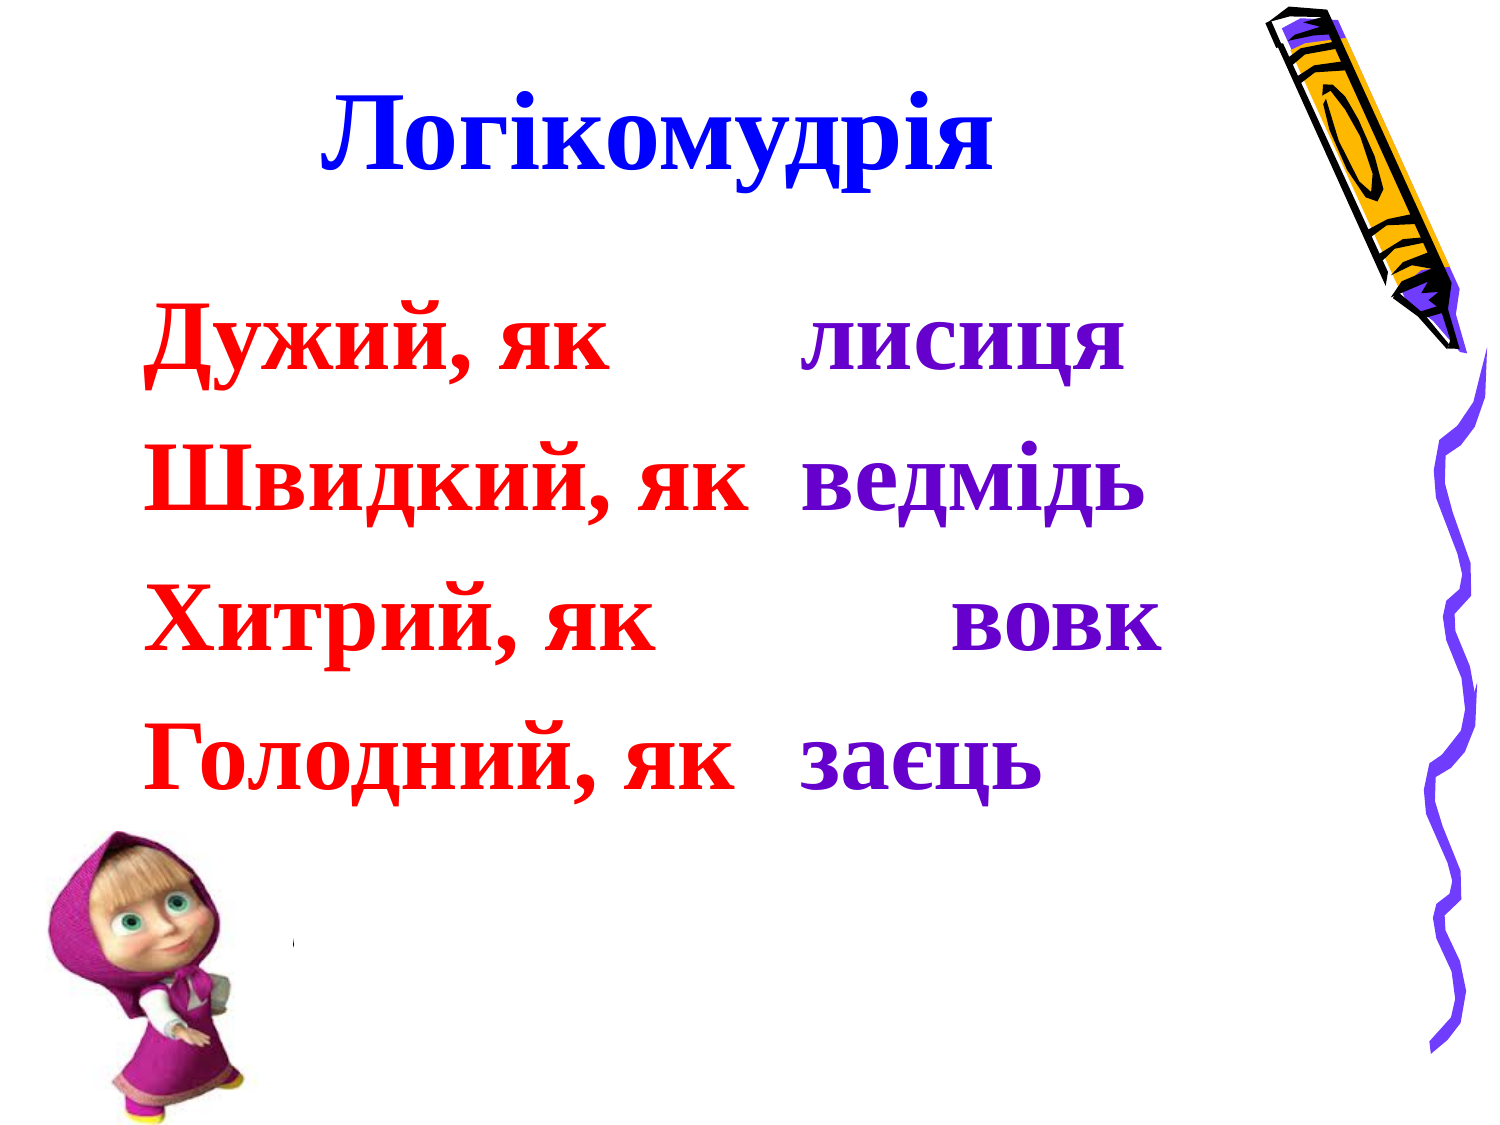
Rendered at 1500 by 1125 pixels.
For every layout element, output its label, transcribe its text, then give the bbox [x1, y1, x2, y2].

title Логікомудрія [74, 44, 1243, 200]
picture [0, 831, 294, 1125]
list Дужий, як лисиця Швидкий, як ведмідь Хитрий, як вовк Голодний, як заєць [128, 262, 1348, 880]
